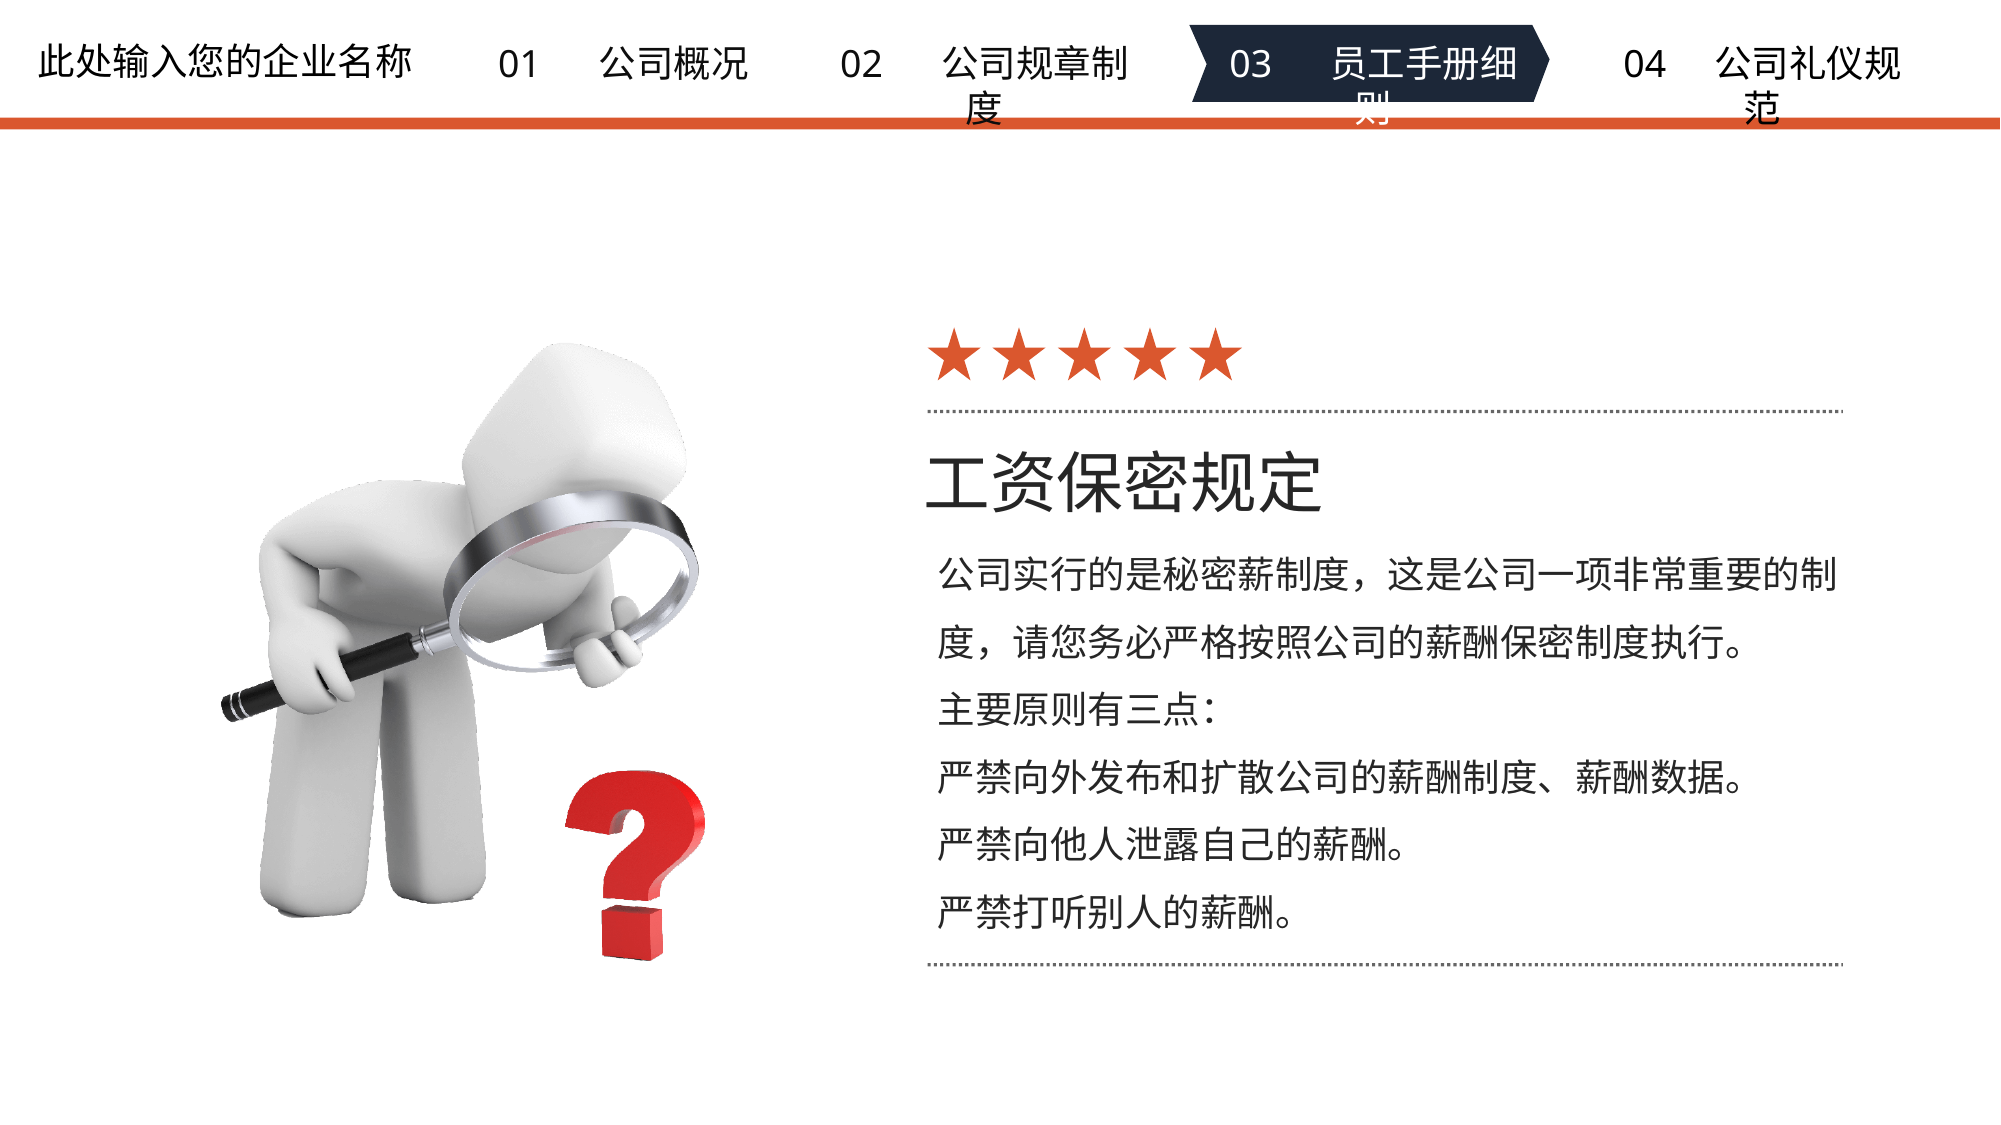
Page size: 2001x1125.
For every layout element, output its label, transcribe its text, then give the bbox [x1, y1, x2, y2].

text_box [1185, 323, 1246, 384]
text_box [989, 323, 1049, 384]
text_box 此处输入您的企业名称 [17, 30, 432, 91]
text_box [1932, 117, 2000, 130]
text_box 03 员工手册细则 [1204, 32, 1543, 138]
text_box [0, 117, 815, 130]
text_box [1543, 117, 1593, 130]
text_box [1120, 323, 1180, 384]
text_box 02 公司规章制度 [815, 32, 1154, 138]
text_box [1054, 323, 1114, 384]
text_box [1190, 68, 1204, 103]
text_box [924, 323, 984, 384]
text_box 01 公司概况 [482, 32, 765, 93]
text_box [1543, 43, 1551, 80]
text_box 工资保密规定 [908, 433, 1586, 529]
picture [220, 342, 705, 961]
text_box [1154, 117, 1204, 130]
text_box 04 公司礼仪规范 [1593, 32, 1932, 138]
text_box [1187, 23, 1537, 61]
text_box 公司实行的是秘密薪制度，这是公司一项非常重要的制度，请您务必严格按照公司的薪酬保密制度执行。 主要原则有三点： 严禁向外发布和扩散公司的薪酬制度、薪酬数据。 严禁向他人泄露自己的薪酬。 严禁打听别人的薪酬。 [923, 521, 1882, 942]
